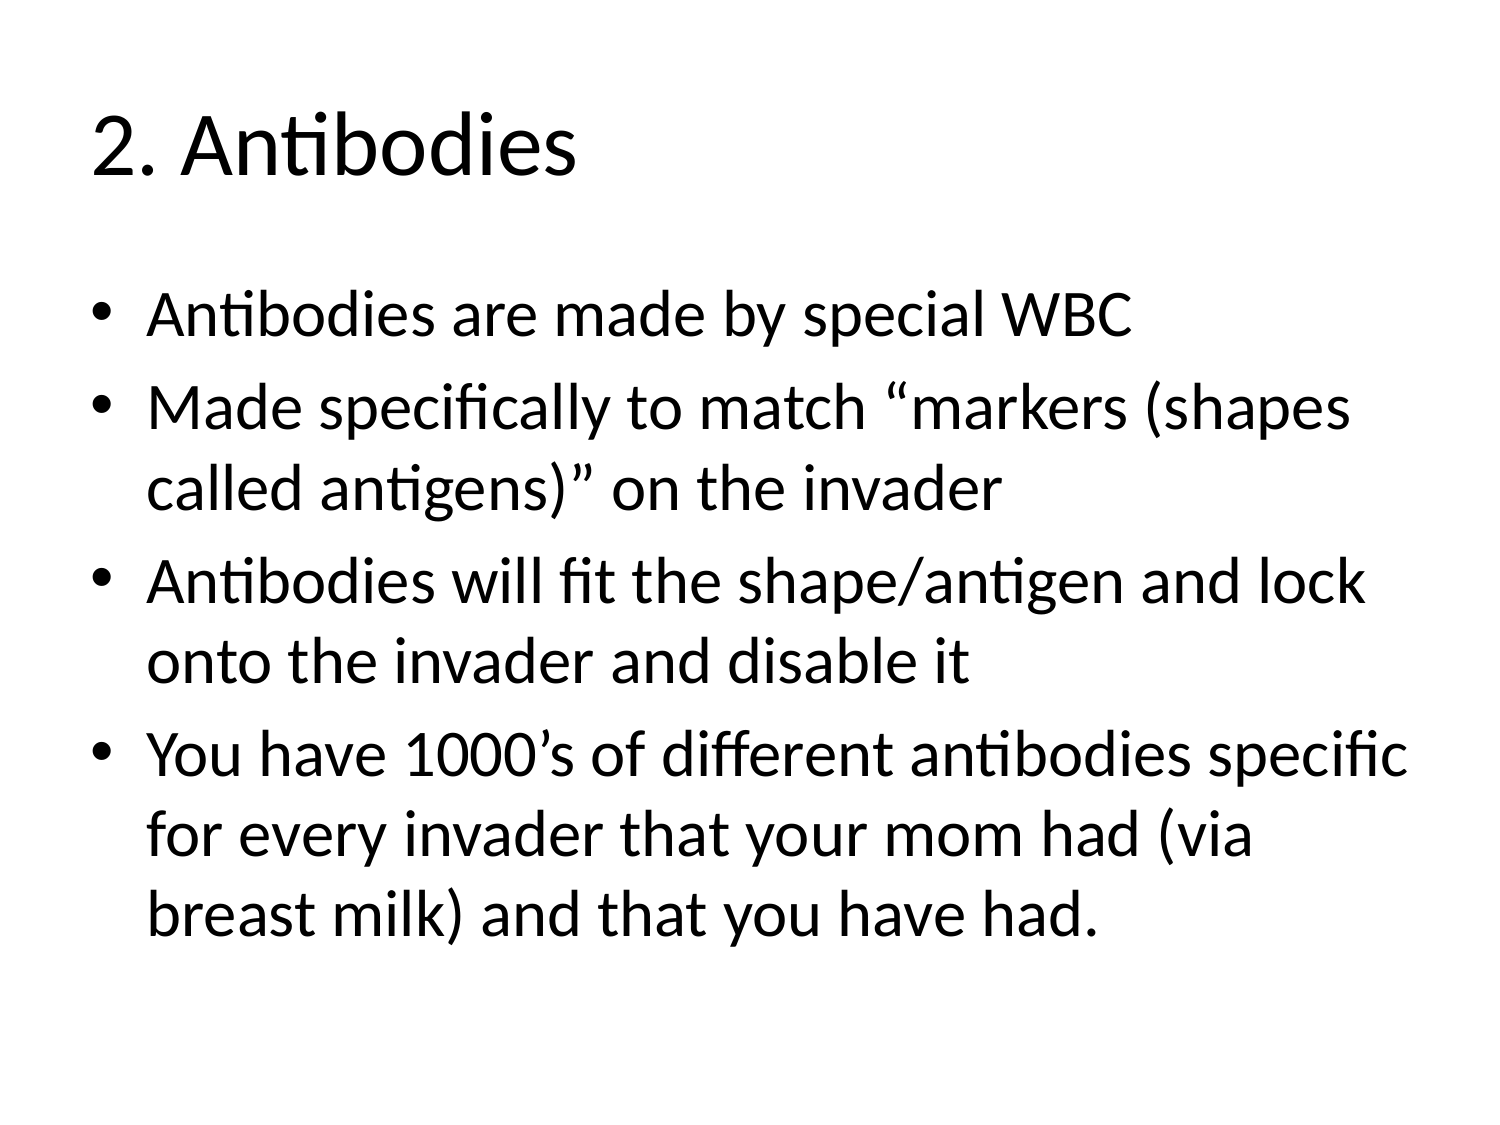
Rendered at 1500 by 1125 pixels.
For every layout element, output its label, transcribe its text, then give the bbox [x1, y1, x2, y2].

list Antibodies are made by special WBC Made specifically to match “markers (shapes called antigens)” on the invader Antibodies will fit the shape/antigen and lock onto the invader and disable it You have 1000’s of different antibodies specific for every invader that your mom had (via breast milk) and that you have had. [75, 262, 1425, 1005]
title 2. Antibodies [75, 45, 1425, 233]
